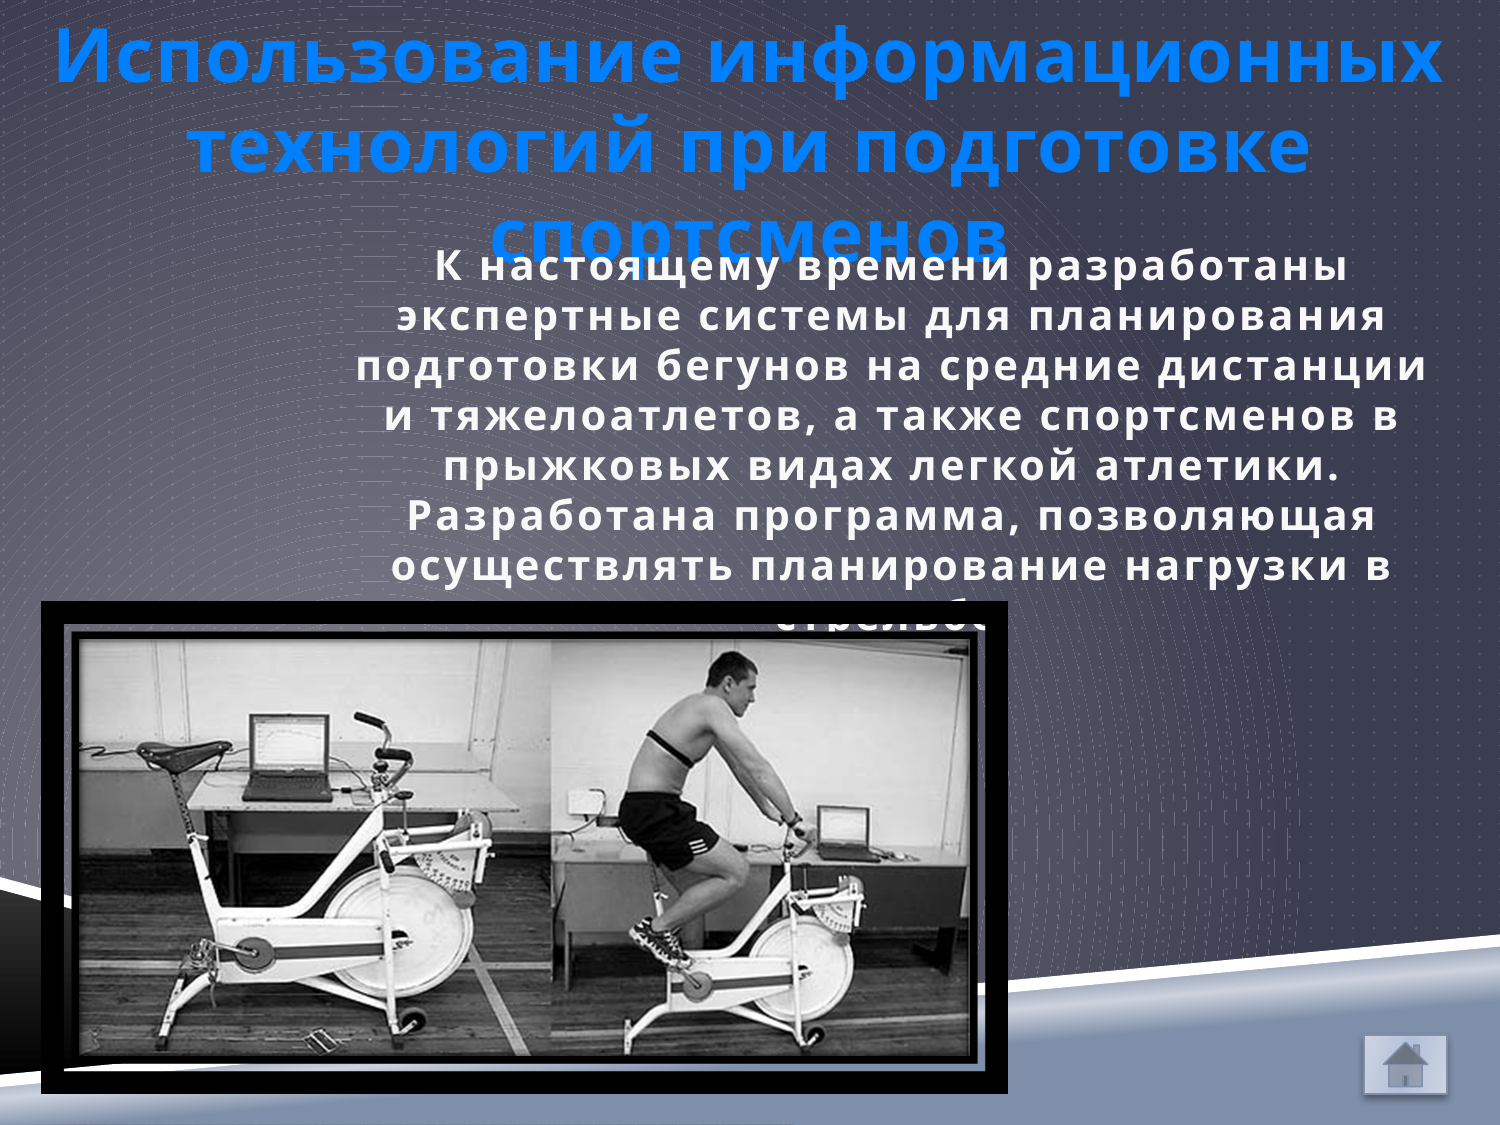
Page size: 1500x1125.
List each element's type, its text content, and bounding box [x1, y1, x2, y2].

text_box К настоящему времени разработаны экспертные системы для планирования подготовки бегунов на средние дистанции и тяжелоатлетов, а также спортсменов в прыжковых видах легкой атлетики. Разработана программа, позволяющая осуществлять планирование нагрузки в стрельбе. [337, 231, 1449, 647]
text_box [1363, 1034, 1448, 1095]
picture [40, 600, 1008, 1095]
text_box Использование информационных технологий при подготовке спортсменов [0, 0, 1500, 285]
